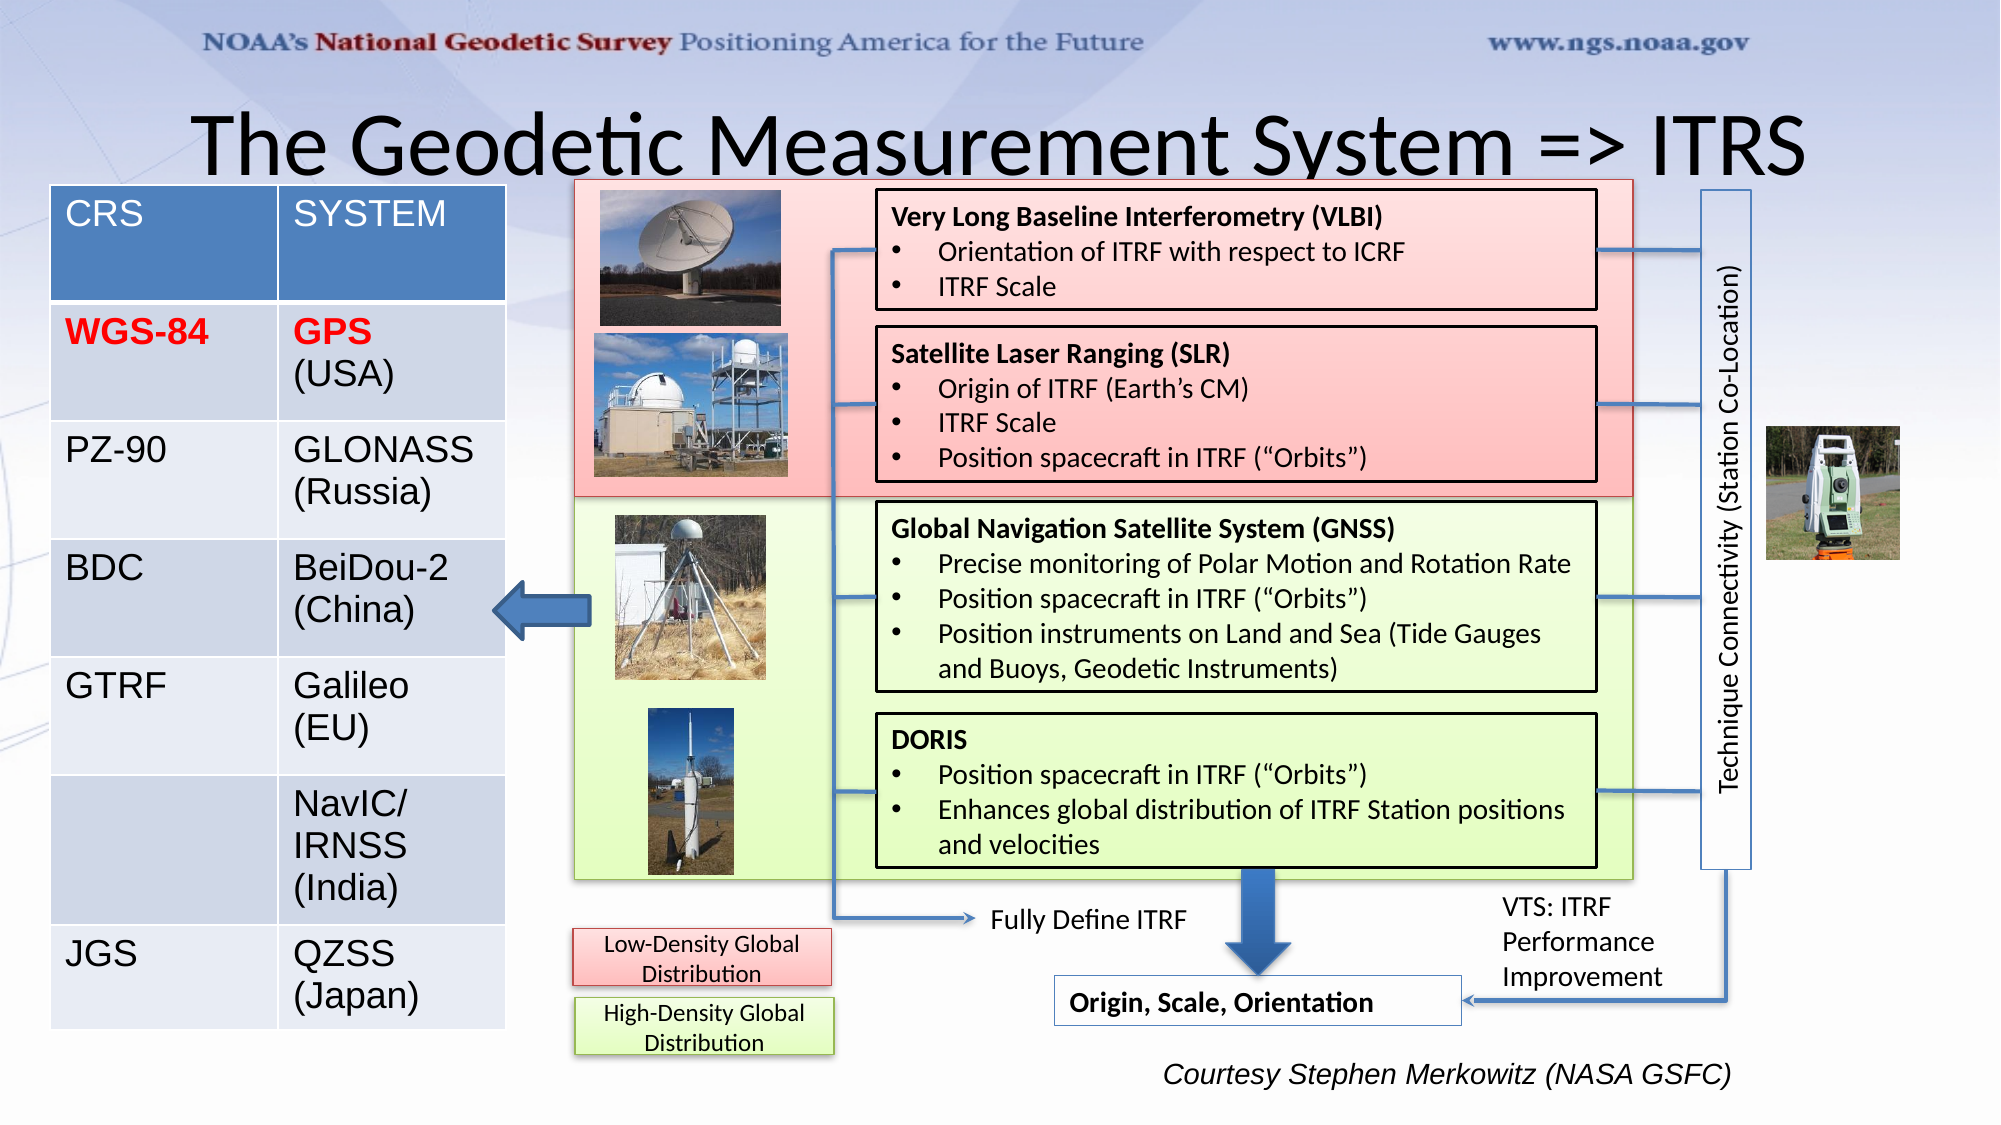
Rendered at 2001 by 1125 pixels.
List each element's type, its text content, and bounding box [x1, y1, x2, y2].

table_cell Galileo (EU) [279, 658, 505, 774]
table_cell GTRF [51, 658, 277, 774]
table_cell BeiDou-2 (China) [279, 540, 505, 656]
text_box [493, 581, 567, 640]
table_cell GPS (USA) [279, 305, 505, 420]
title The Geodetic Measurement System => ITRS [99, 45, 1900, 233]
table_header SYSTEM [279, 186, 505, 300]
table_cell JGS [51, 926, 277, 1029]
table_cell PZ-90 [51, 422, 277, 538]
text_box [572, 179, 1901, 1055]
table_cell WGS-84 [51, 305, 277, 420]
table_cell [51, 776, 277, 924]
table_cell NavIC/IRNSS (India) [279, 776, 505, 924]
text_box Courtesy Stephen Merkowitz (NASA GSFC) [1147, 1063, 1752, 1098]
table_cell GLONASS (Russia) [279, 422, 505, 538]
table_cell BDC [51, 540, 277, 656]
picture [0, 0, 2000, 1125]
table_cell QZSS (Japan) [279, 926, 505, 1029]
table_header CRS [51, 186, 277, 300]
